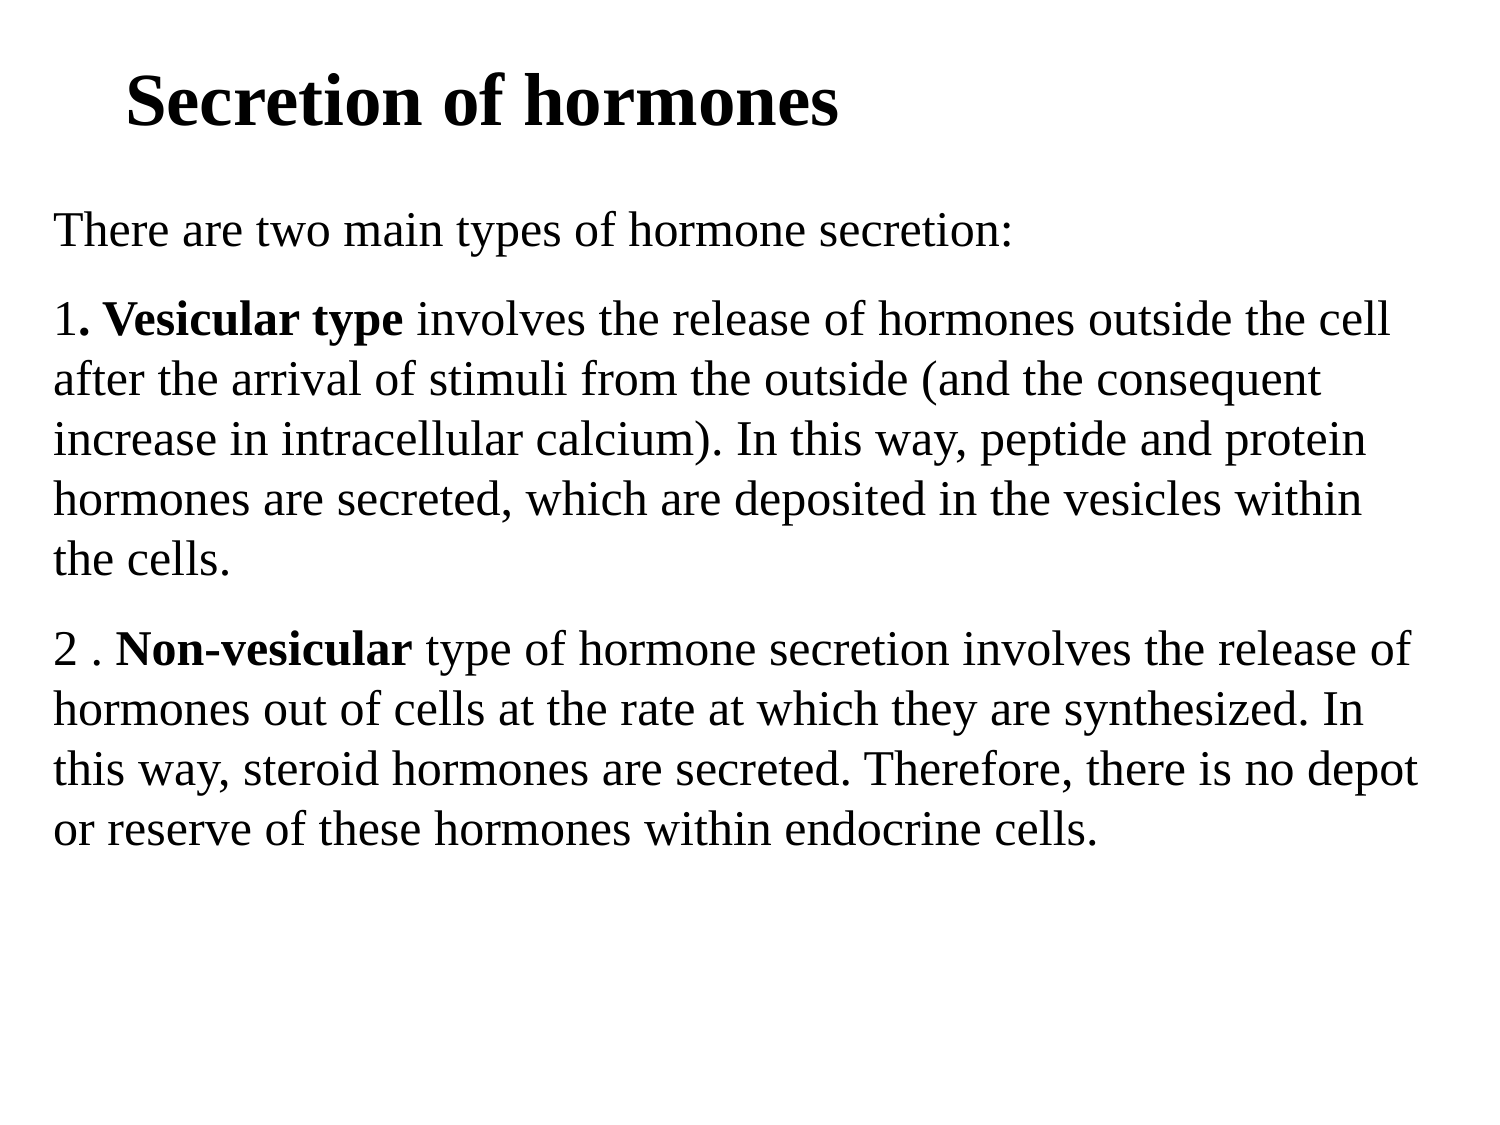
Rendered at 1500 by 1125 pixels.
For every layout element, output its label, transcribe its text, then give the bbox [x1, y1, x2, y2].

title Secretion of hormones [125, 50, 1400, 196]
list There are two main types of hormone secretion: 1. Vesicular type involves the release of hormones outside the cell after the arrival of stimuli from the outside (and the consequent increase in intracellular calcium). In this way, peptide and protein hormones are secreted, which are deposited in the vesicles within the cells. 2 . Non-vesicular type of hormone secretion involves the release of hormones out of cells at the rate at which they are synthesized. In this way, steroid hormones are secreted. Therefore, there is no depot or reserve of these hormones within endocrine cells. [53, 196, 1429, 924]
